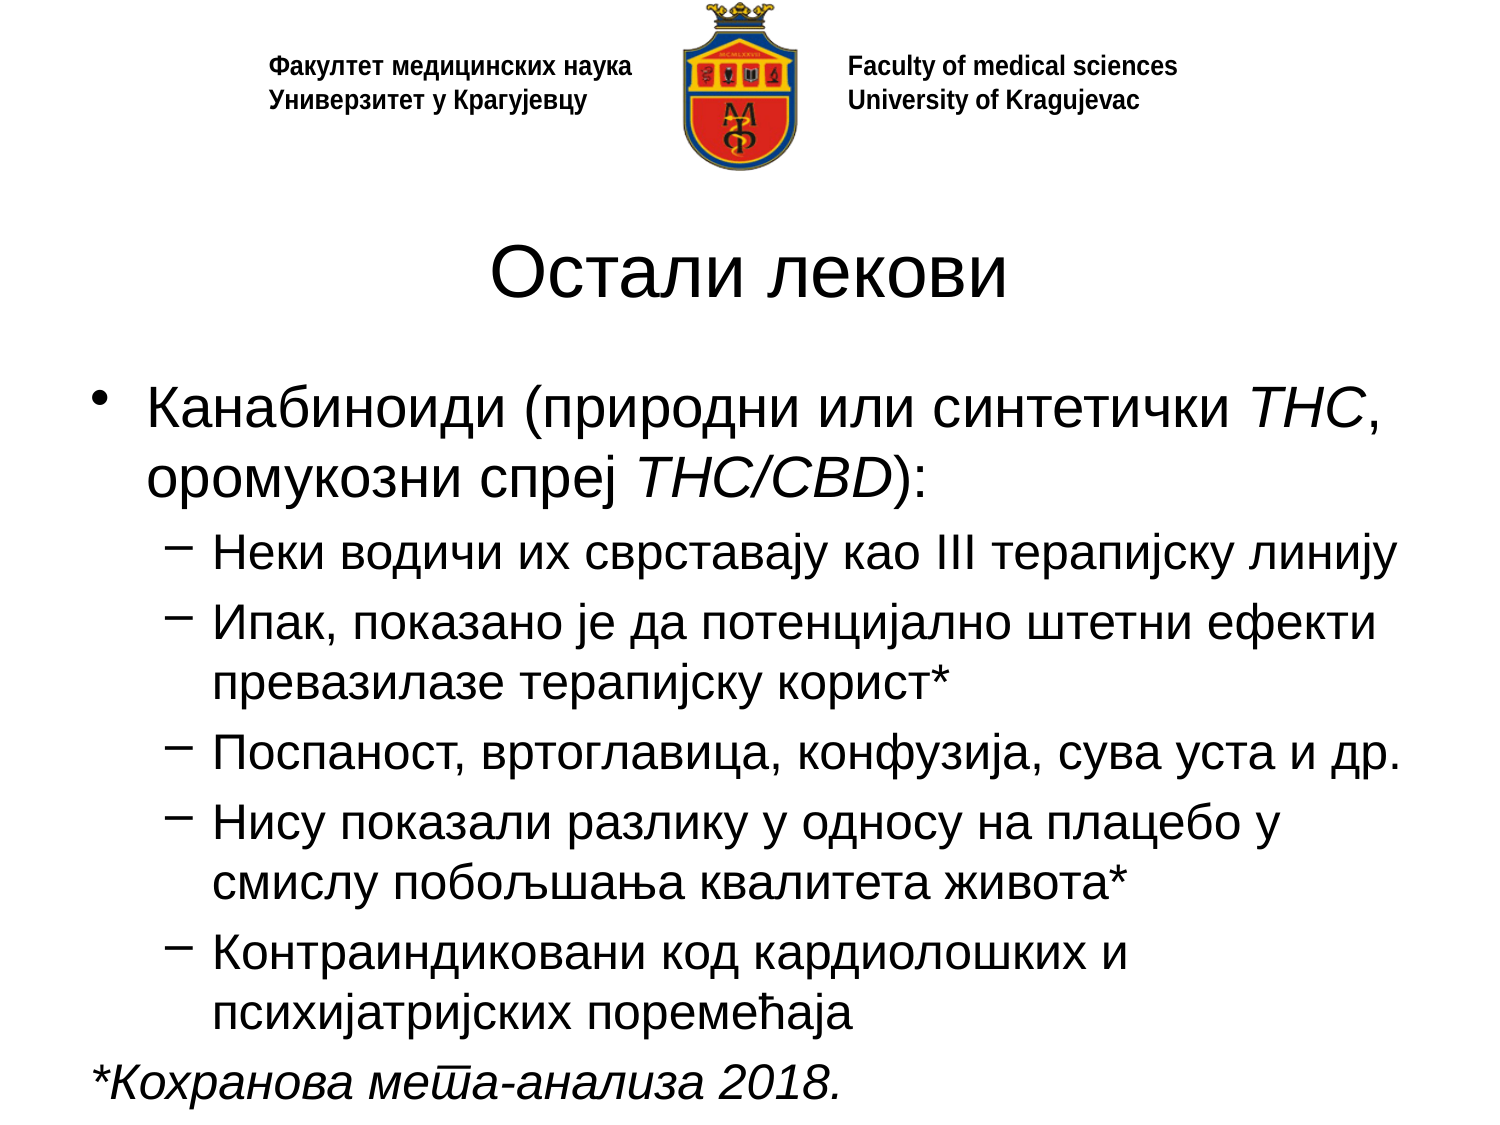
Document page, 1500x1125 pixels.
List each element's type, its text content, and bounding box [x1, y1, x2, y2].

list Канабиноиди (природни или синтетички THC, оромукозни спреј THC/CBD): Неки водичи их сврставају као III терапијску линију Ипак, показано је да потенцијално штетни ефекти превазилазе терапијску корист* Поспаност, вртоглавица, конфузија, сува уста и др. Нису показали разлику у односу на плацебо у смислу побољшања квалитета живота* Контраиндиковани код кардиолошких и психијатријских поремећаја *Кохранова мета-анализа 2018. [74, 361, 1459, 1118]
title Остали лекови [74, 173, 1426, 361]
